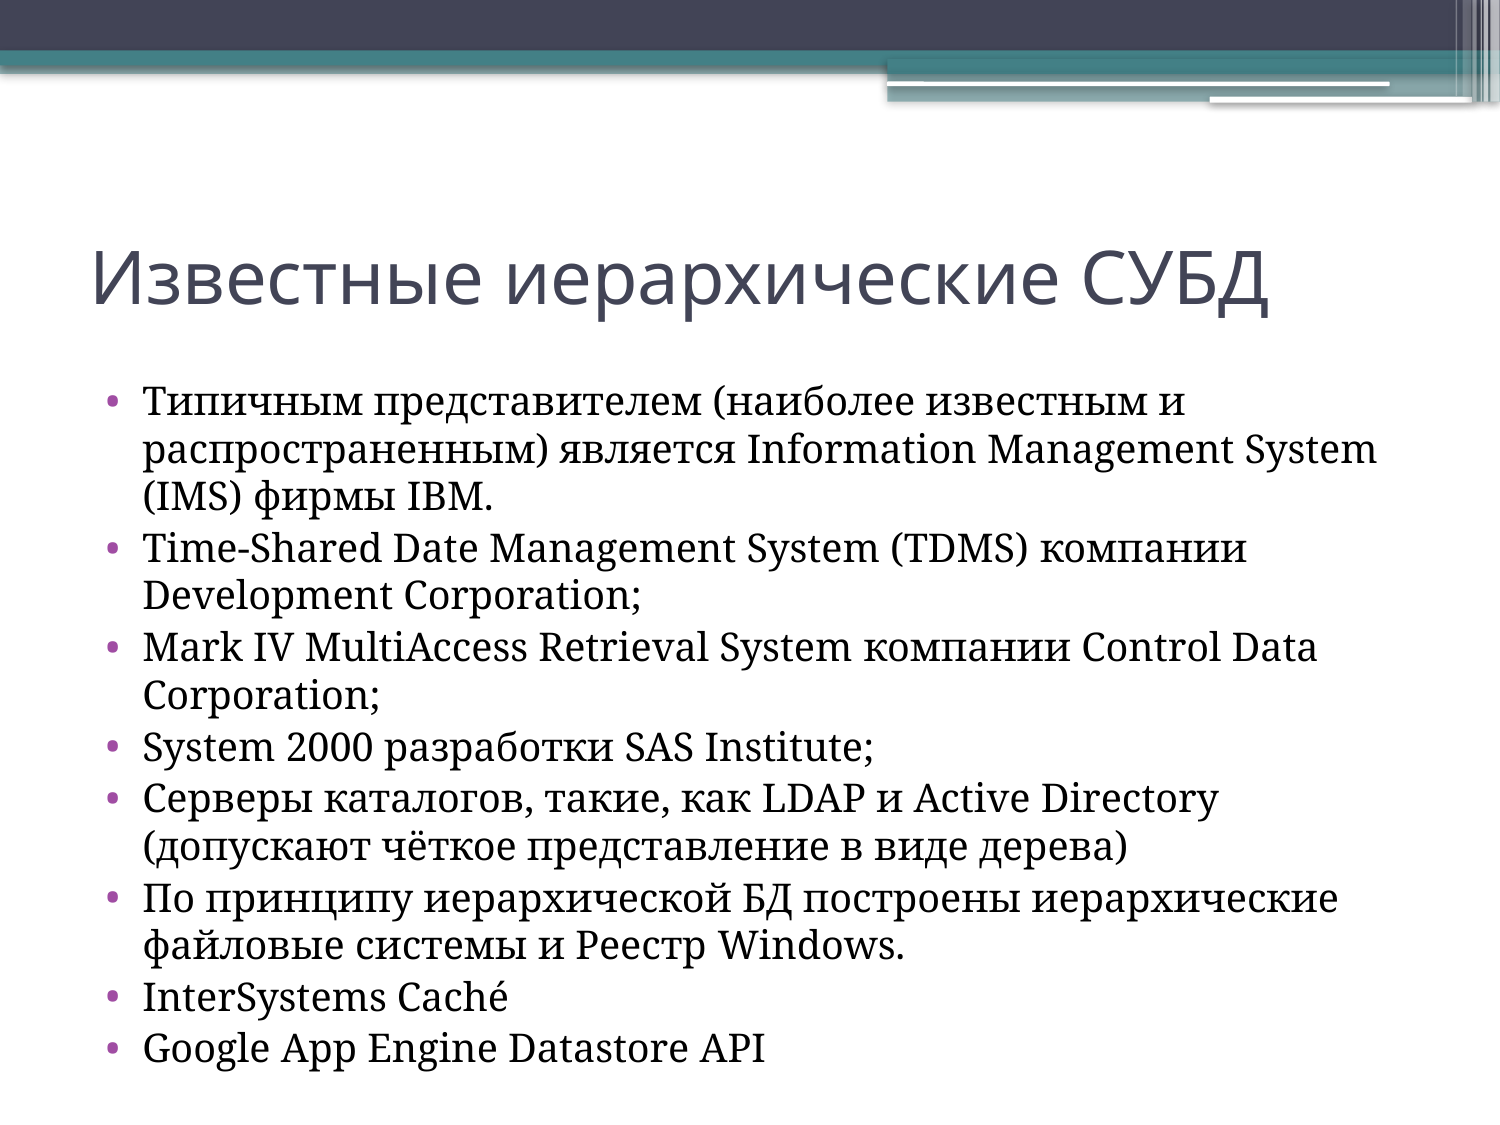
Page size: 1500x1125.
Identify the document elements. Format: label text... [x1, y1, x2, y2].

title Известные иерархические СУБД [75, 187, 1425, 363]
list Типичным представителем (наиболее известным и распространенным) является Information Management System (IMS) фирмы IBM. Time-Shared Date Management System (TDMS) компании Development Corporation; Mark IV MultiAccess Retrieval System компании Control Data Corporation; System 2000 разработки SAS Institute; Серверы каталогов, такие, как LDAP и Active Directory (допускают чёткое представление в виде дерева) По принципу иерархической БД построены иерархические файловые системы и Реестр Windows. InterSystems Caché Google App Engine Datastore API [75, 368, 1425, 1079]
